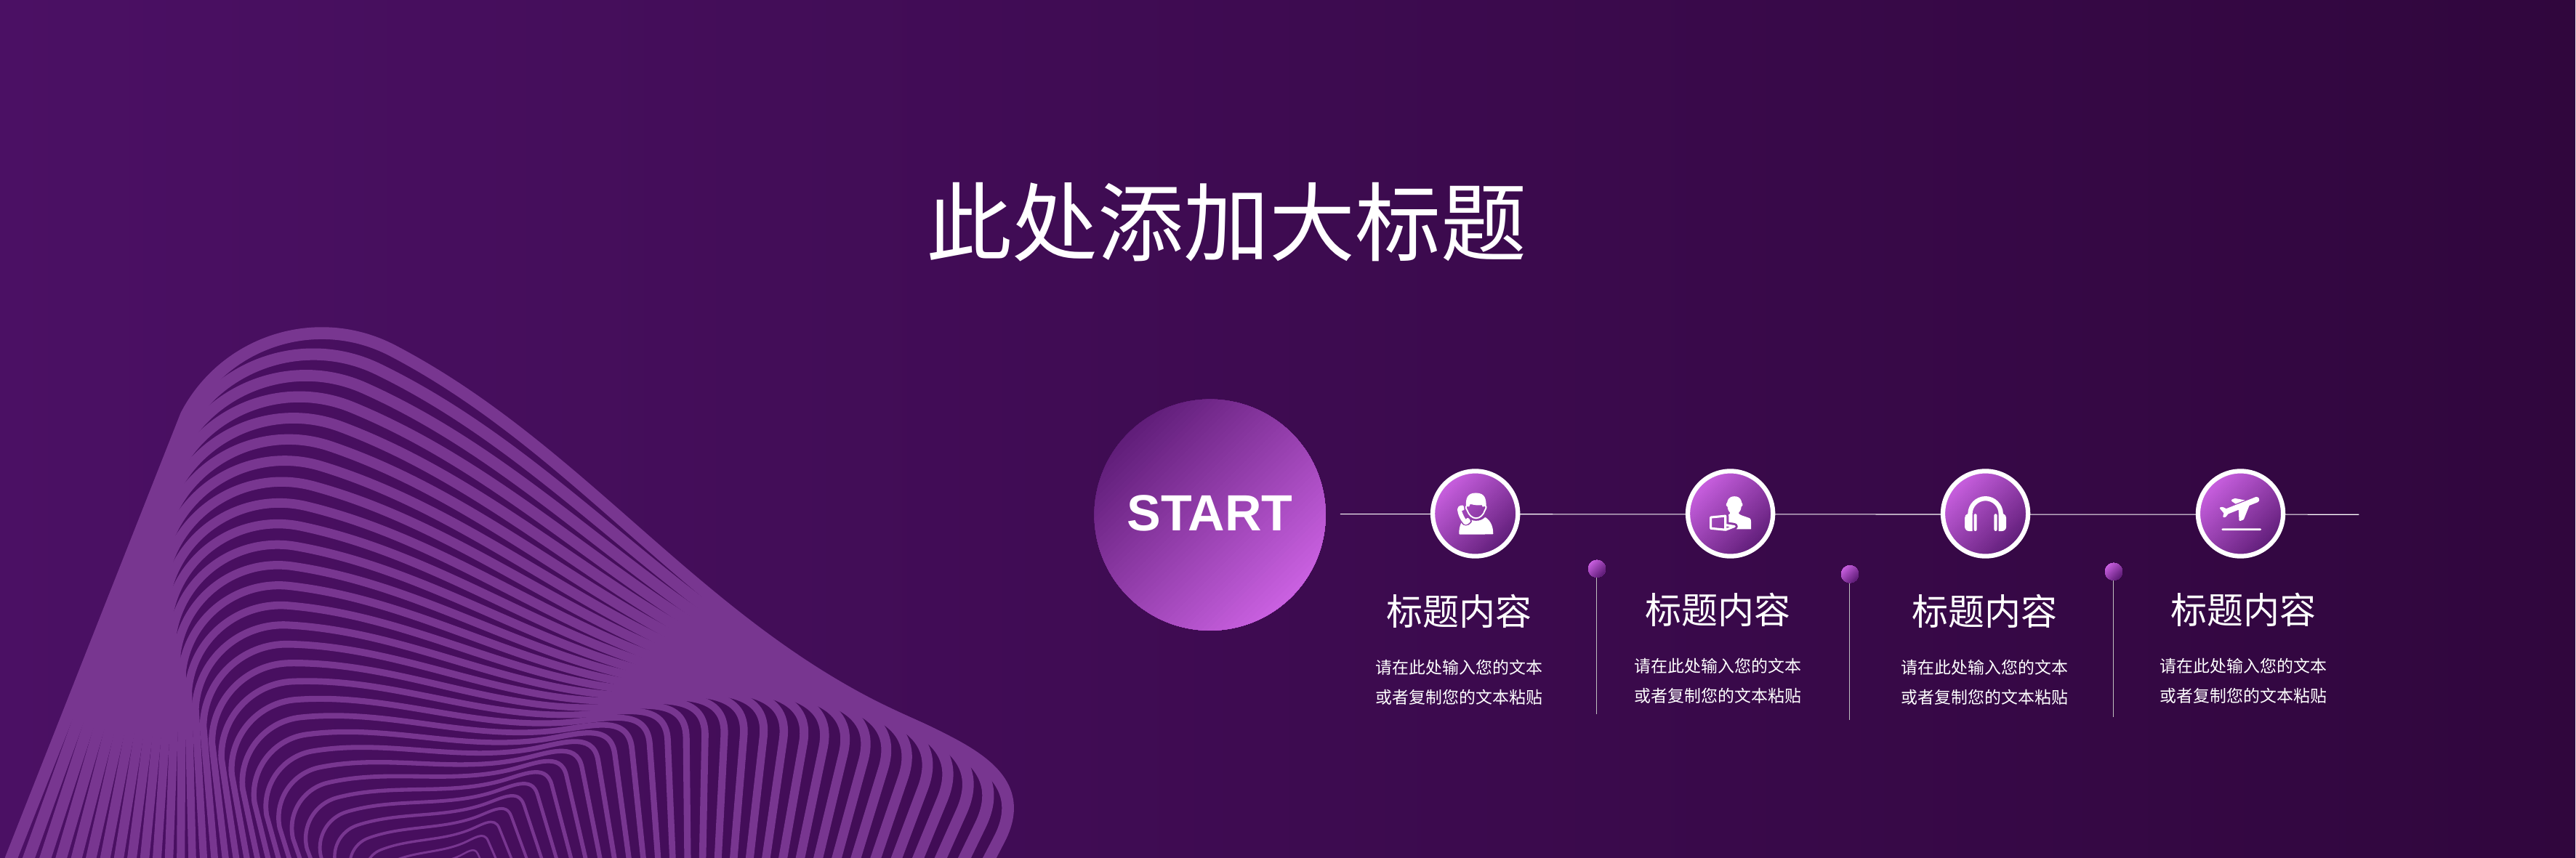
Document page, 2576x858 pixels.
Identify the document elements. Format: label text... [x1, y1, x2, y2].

text_box [2197, 471, 2284, 514]
text_box [1998, 515, 2007, 532]
text_box 此处添加大标题 [916, 163, 1660, 278]
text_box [1841, 565, 1859, 720]
text_box [1688, 515, 1774, 557]
text_box [1710, 515, 1736, 531]
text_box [1588, 559, 1606, 715]
text_box [2220, 496, 2260, 514]
text_box [1973, 515, 1977, 531]
text_box START [1104, 474, 1316, 546]
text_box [1618, 581, 1819, 677]
text_box [1093, 398, 1327, 631]
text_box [2144, 581, 2344, 677]
text_box [1965, 515, 1973, 532]
text_box [2198, 515, 2284, 557]
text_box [2105, 562, 2122, 718]
text_box [1433, 515, 1518, 557]
text_box [1726, 496, 1743, 514]
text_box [1885, 583, 2085, 679]
text_box [1943, 471, 2029, 514]
text_box [2221, 528, 2262, 531]
text_box [1433, 471, 1518, 514]
text_box [1457, 493, 1487, 514]
text_box [1994, 515, 1997, 531]
text_box [1943, 515, 2029, 557]
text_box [1359, 583, 1560, 679]
text_box [1968, 496, 2003, 514]
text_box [0, 440, 909, 858]
text_box [1458, 515, 1494, 535]
text_box [1728, 515, 1752, 530]
text_box [2239, 515, 2246, 522]
text_box [1688, 471, 1774, 514]
